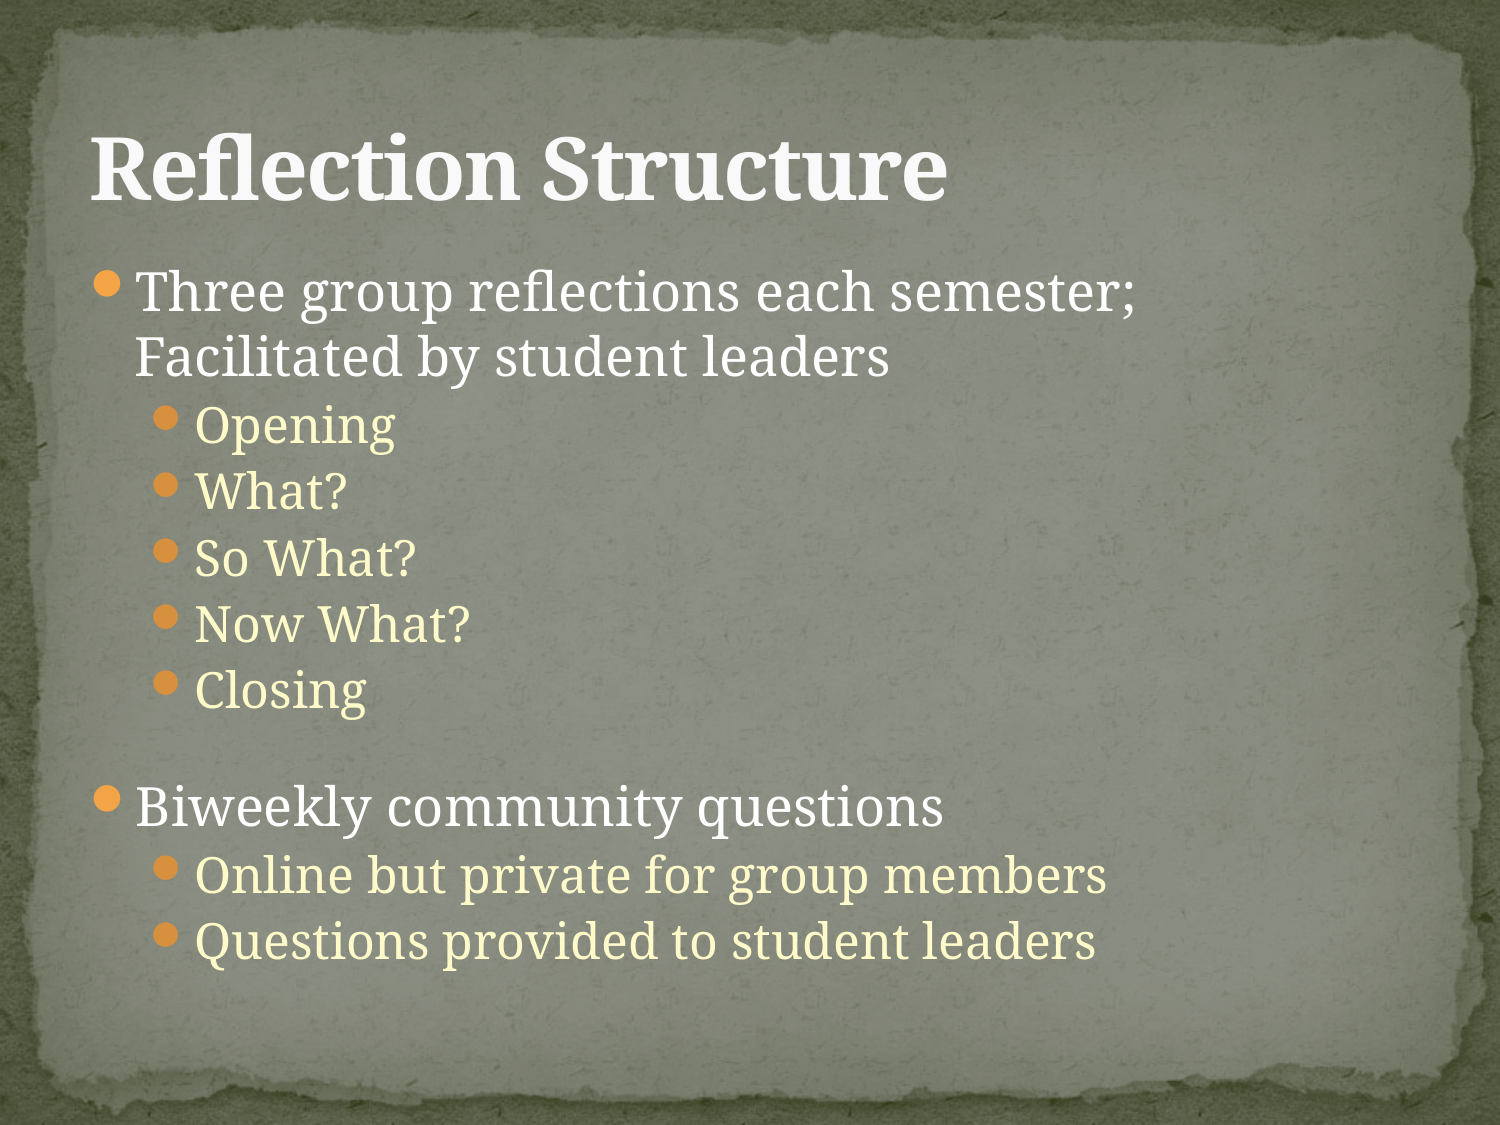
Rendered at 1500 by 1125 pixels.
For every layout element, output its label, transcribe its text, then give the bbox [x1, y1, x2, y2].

title Reflection Structure [74, 24, 1425, 225]
list Three group reflections each semester; Facilitated by student leaders Opening What? So What? Now What? Closing Biweekly community questions Online but private for group members Questions provided to student leaders [75, 249, 1425, 1000]
